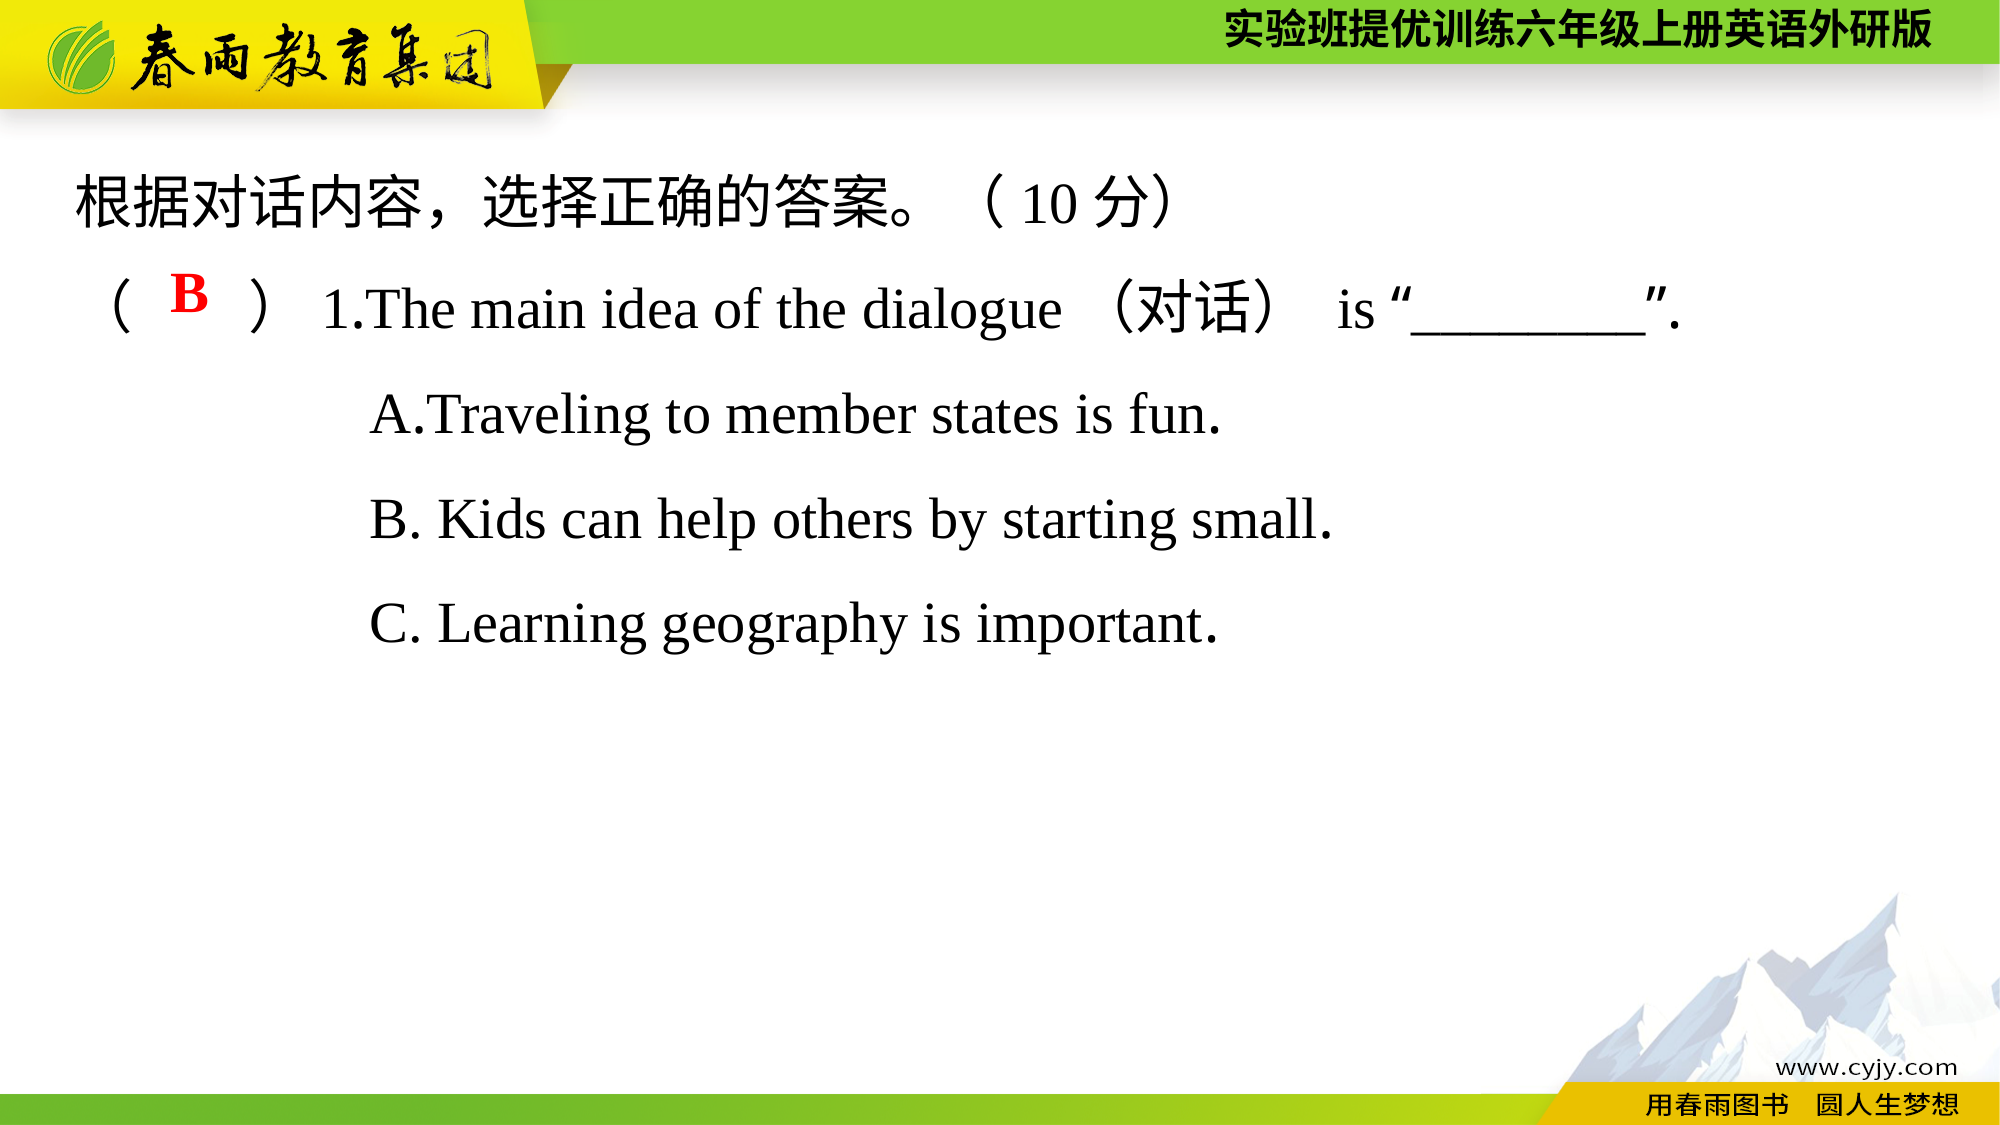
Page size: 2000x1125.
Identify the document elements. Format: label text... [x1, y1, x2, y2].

picture [0, 0, 2000, 1125]
list 根据对话内容，选择正确的答案。（10分） （ ）1.The main idea of the dialogue（对话） is “________”. A.Traveling to member states is fun. B. Kids can help others by starting small. C. Learning geography is important. [59, 122, 1944, 655]
text_box B [155, 246, 225, 332]
